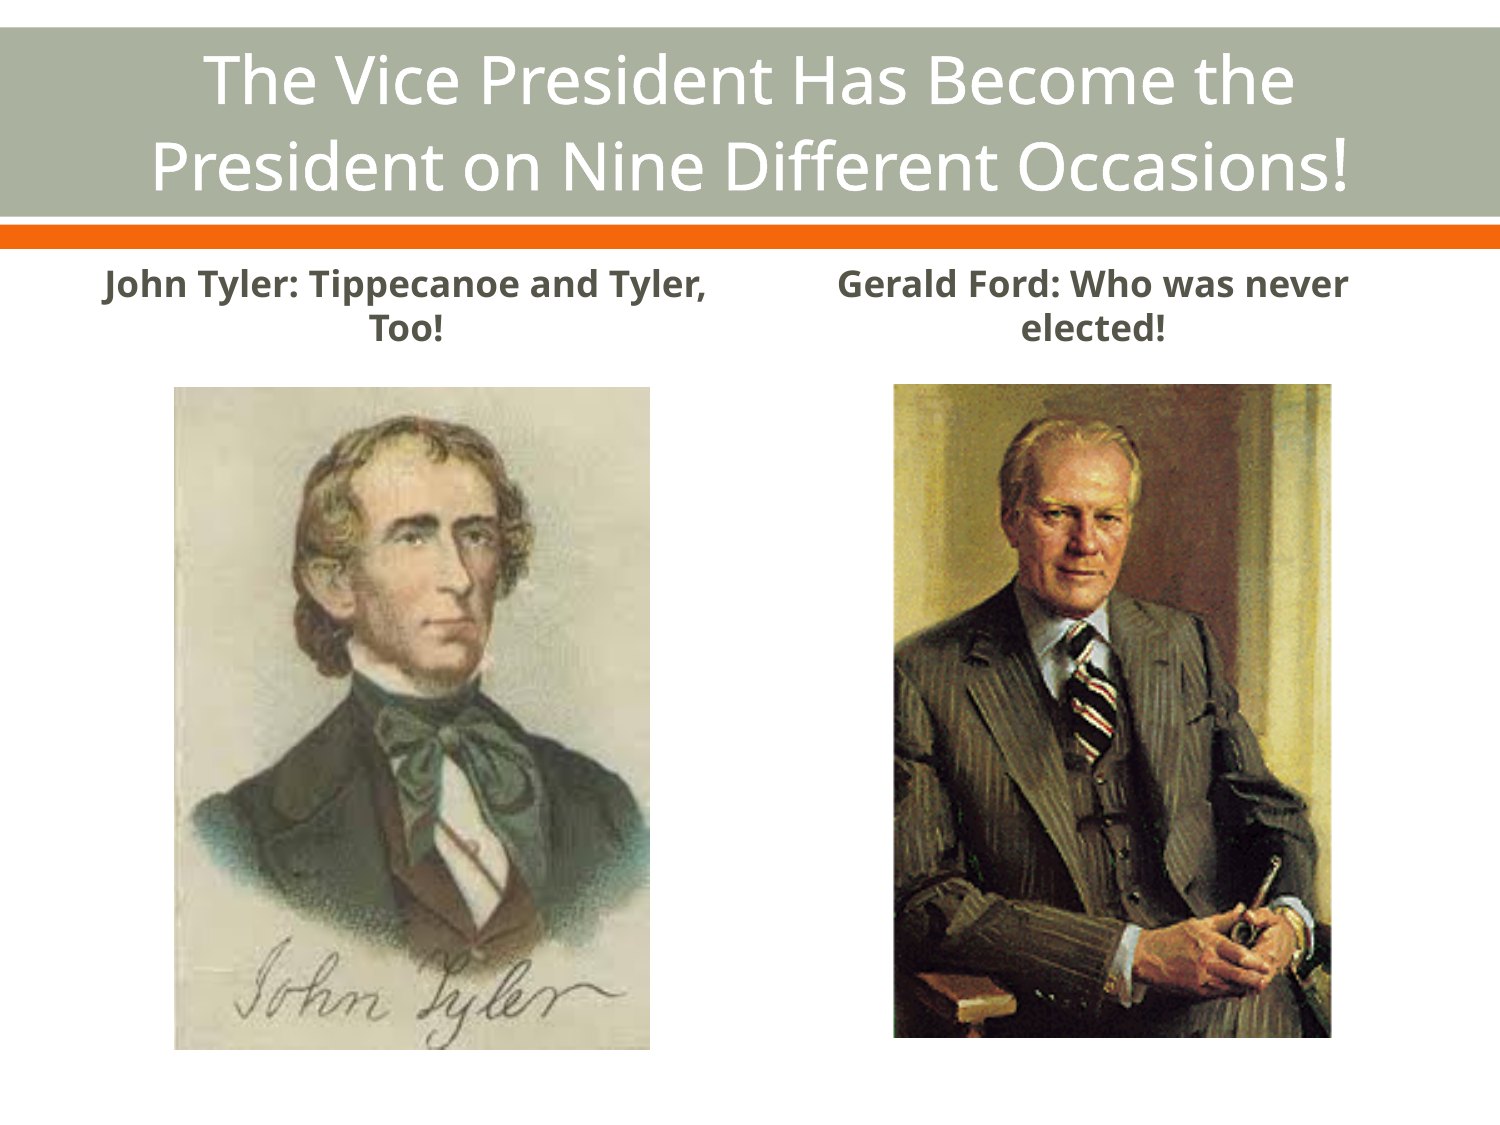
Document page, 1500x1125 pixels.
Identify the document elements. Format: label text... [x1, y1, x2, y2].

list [887, 383, 1342, 1038]
list Gerald Ford: Who was never elected! [761, 251, 1425, 357]
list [174, 387, 651, 1051]
title The Vice President Has Become the President on Nine Different Occasions! [75, 29, 1425, 213]
list John Tyler: Tippecanoe and Tyler, Too! [75, 251, 738, 357]
